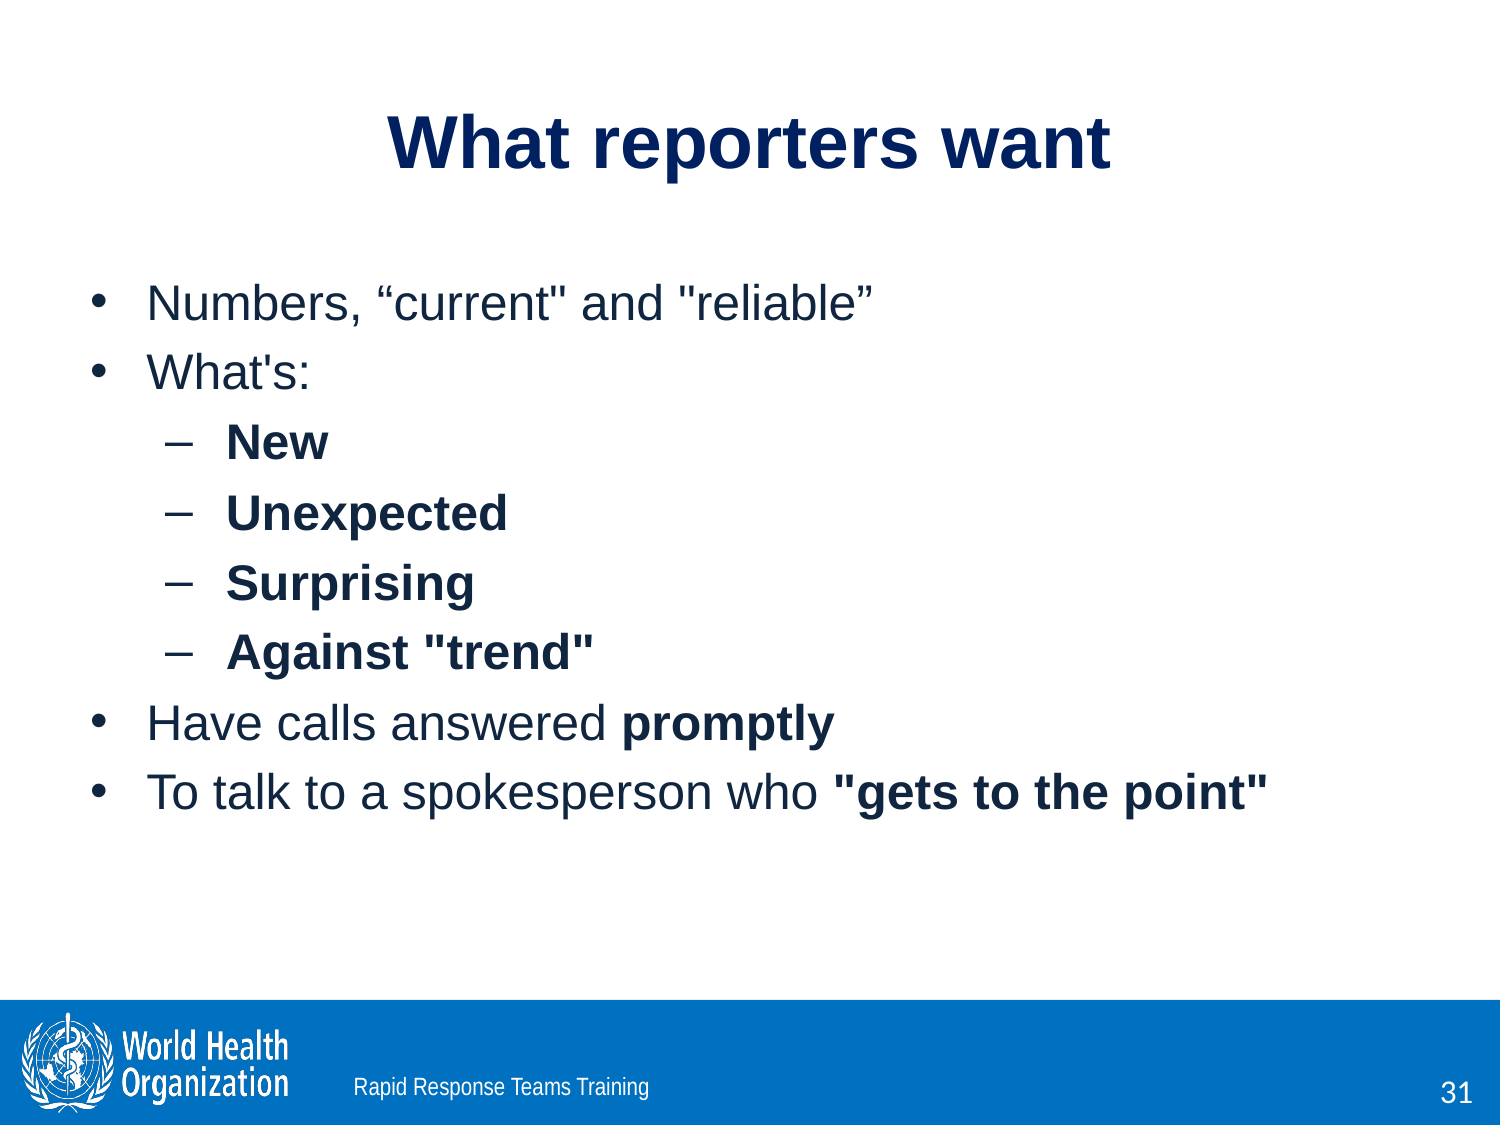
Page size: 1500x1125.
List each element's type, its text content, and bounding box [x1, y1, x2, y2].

list Numbers, “current" and "reliable” What's: New Unexpected Surprising Against "trend" Have calls answered promptly To talk to a spokesperson who "gets to the point" [75, 262, 1425, 1005]
picture [21, 1012, 288, 1113]
title What reporters want [75, 45, 1425, 233]
